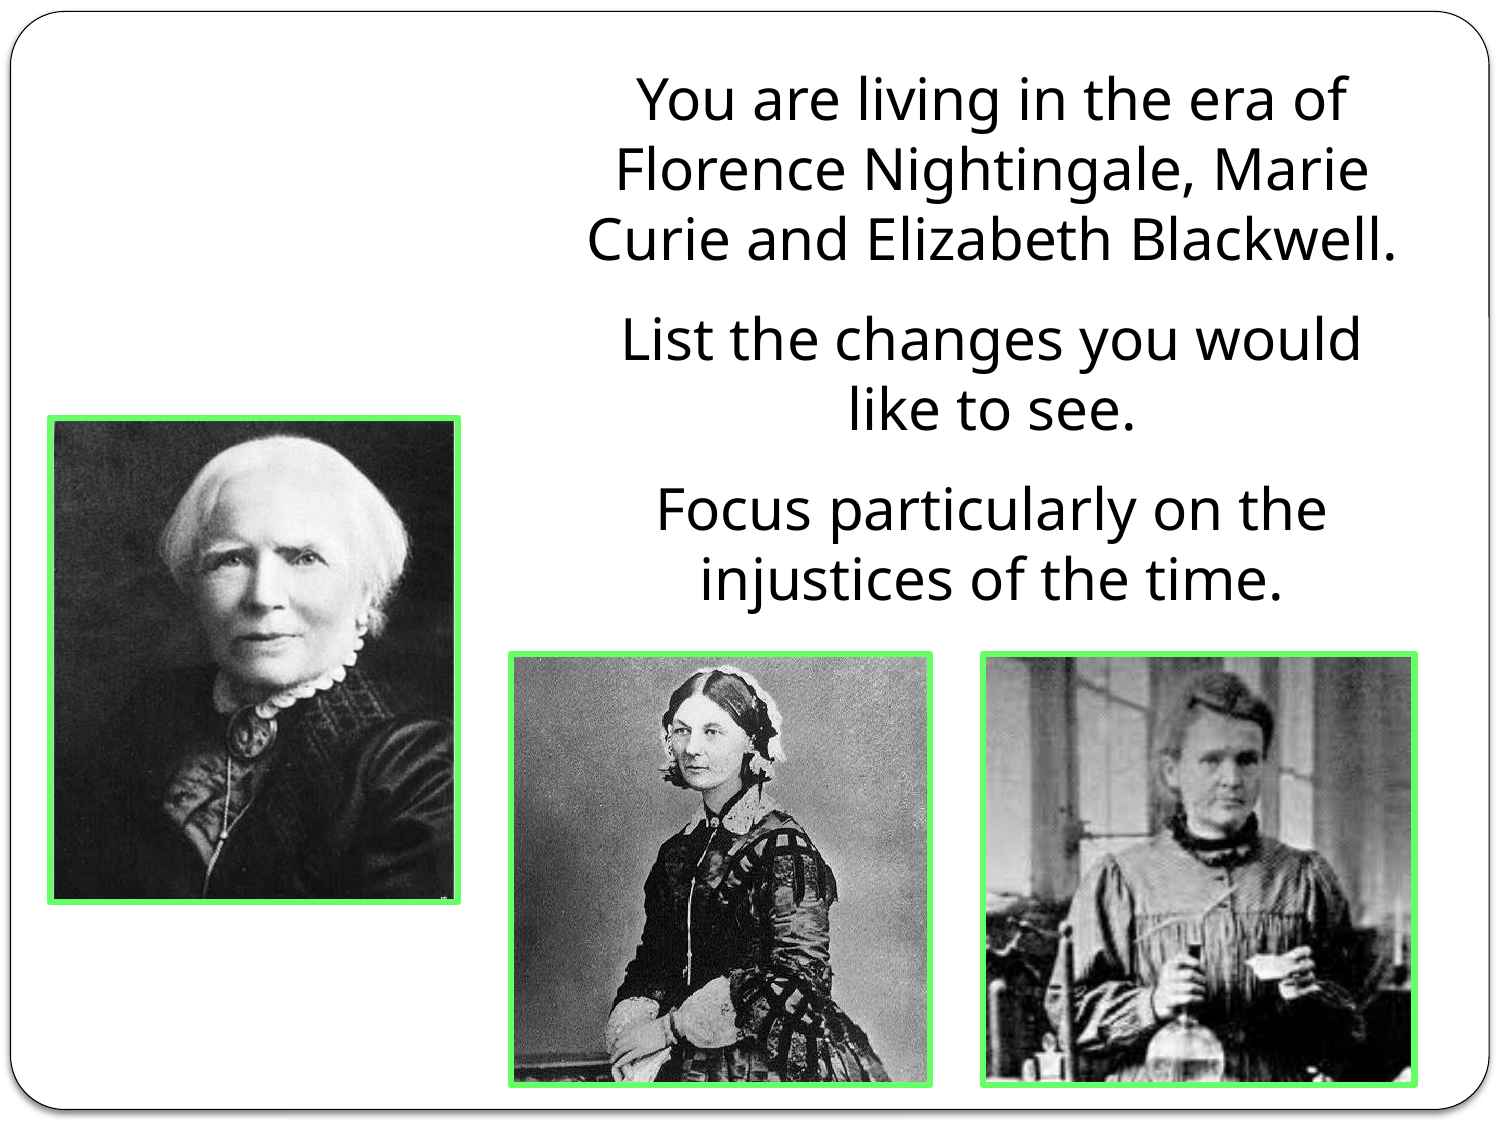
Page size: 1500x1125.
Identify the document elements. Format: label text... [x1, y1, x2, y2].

text_box You are living in the era of Florence Nightingale, Marie Curie and Elizabeth Blackwell. List the changes you would like to see. Focus particularly on the injustices of the time. [560, 54, 1424, 620]
picture [52, 420, 455, 900]
picture [985, 656, 1412, 1083]
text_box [513, 656, 928, 1083]
